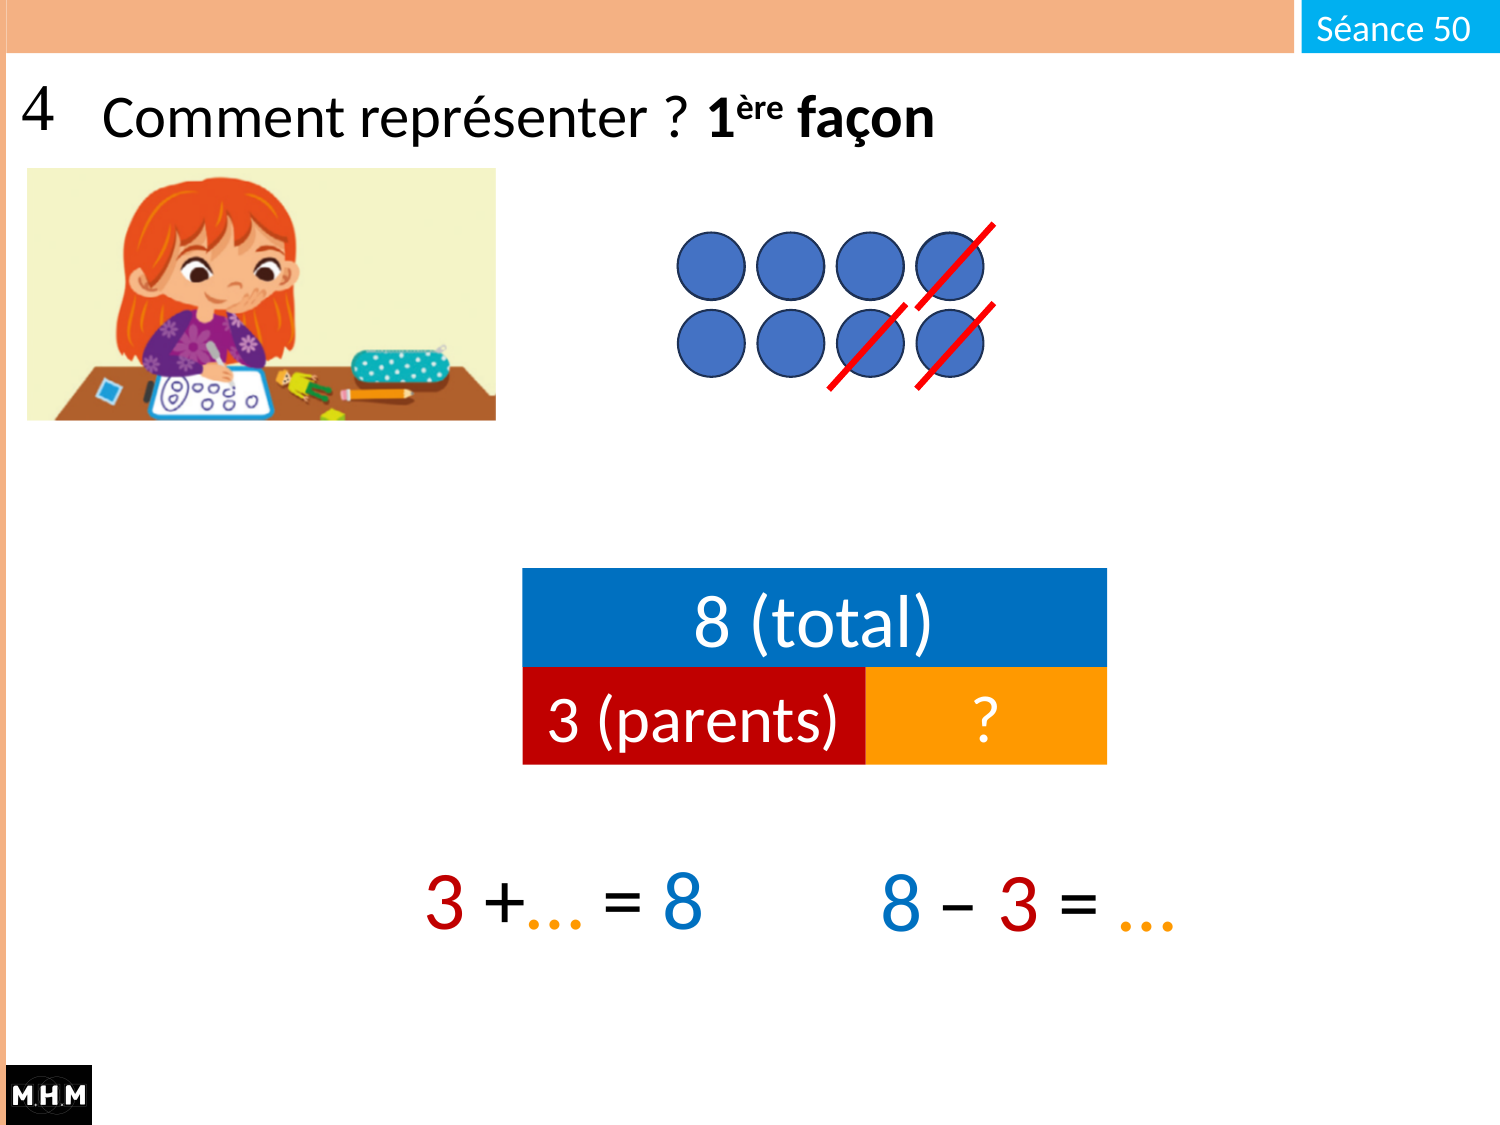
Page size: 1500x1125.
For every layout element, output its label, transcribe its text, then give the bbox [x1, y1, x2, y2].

text_box [835, 231, 905, 301]
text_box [916, 223, 994, 303]
text_box 3 +… = 8 [409, 838, 774, 954]
text_box 3 (parents) [521, 668, 867, 766]
text_box [756, 231, 826, 301]
text_box [676, 231, 746, 301]
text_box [828, 303, 906, 390]
text_box 8 (total) [521, 567, 1108, 668]
text_box 8 ̶ 3 = … [865, 840, 1300, 956]
text_box [676, 308, 746, 378]
picture [6, 1065, 92, 1125]
text_box [756, 308, 826, 378]
title Comment représenter ? 1ère façon [87, 32, 1382, 158]
picture [26, 168, 496, 421]
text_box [916, 303, 994, 389]
text_box ? [867, 668, 1108, 766]
